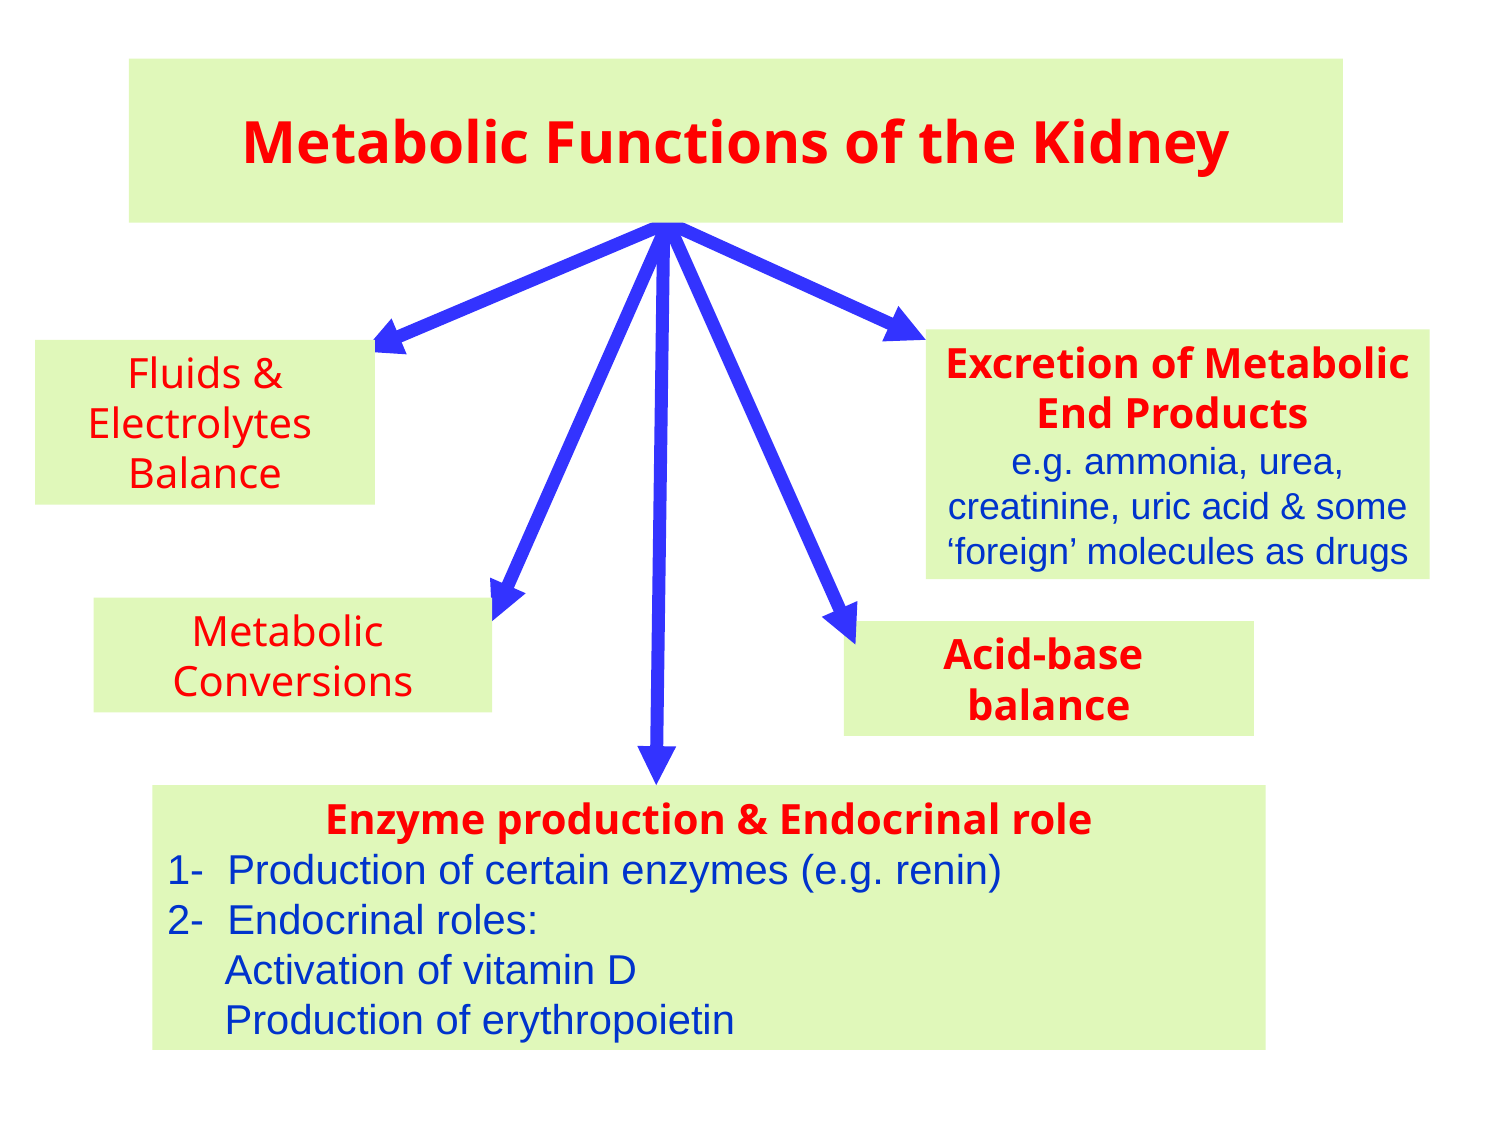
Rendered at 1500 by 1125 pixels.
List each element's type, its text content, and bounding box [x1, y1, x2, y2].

text_box [493, 233, 663, 621]
text_box Excretion of Metabolic End Products e.g. ammonia, urea, creatinine, uric acid & some ‘foreign’ molecules as drugs [925, 329, 1430, 580]
text_box Fluids & Electrolytes Balance [35, 339, 375, 505]
text_box Metabolic Conversions [93, 597, 493, 713]
text_box [668, 223, 857, 645]
text_box Metabolic Functions of the Kidney [128, 58, 1343, 223]
text_box Acid-base balance [843, 621, 1254, 736]
text_box Enzyme production & Endocrinal role 1- Production of certain enzymes (e.g. renin) 2- Endocrinal roles: Activation of vitamin D Production of erythropoietin [152, 785, 1266, 1050]
text_box [669, 223, 926, 341]
text_box [650, 223, 664, 786]
